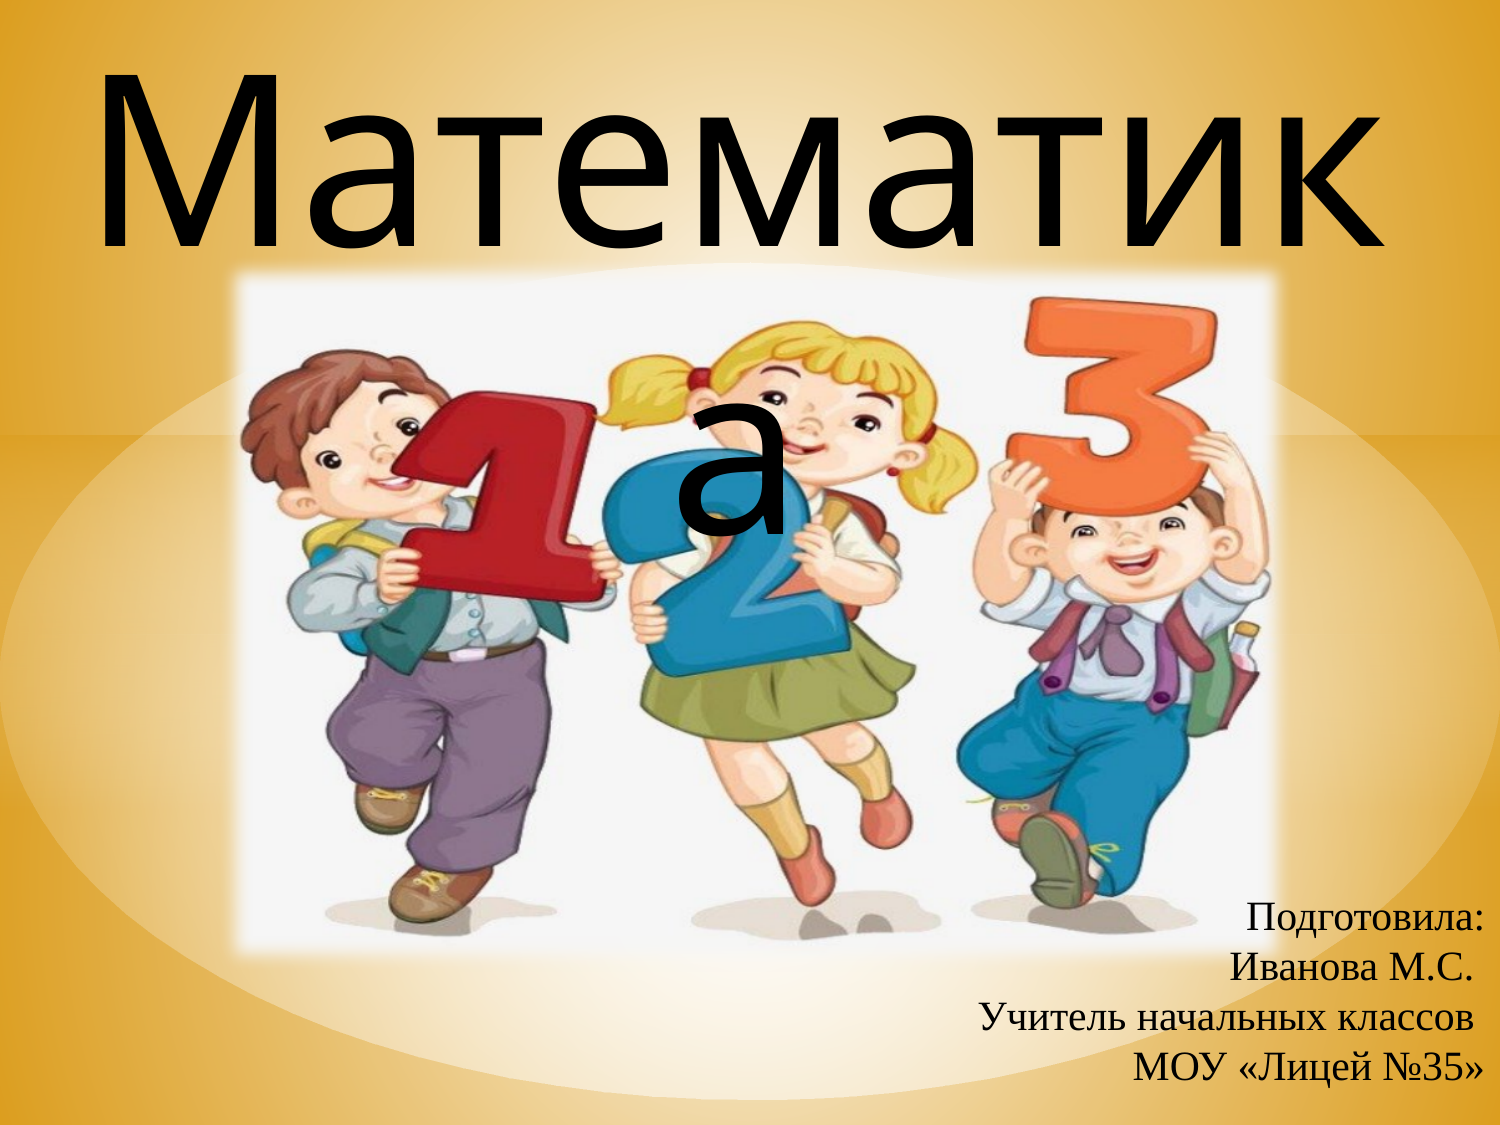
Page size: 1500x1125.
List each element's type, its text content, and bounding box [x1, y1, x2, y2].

text_box Подготовила: Иванова М.С. Учитель начальных классов МОУ «Лицей №35» [856, 881, 1500, 1097]
text_box Математика [17, 0, 1453, 590]
picture [218, 255, 1294, 972]
